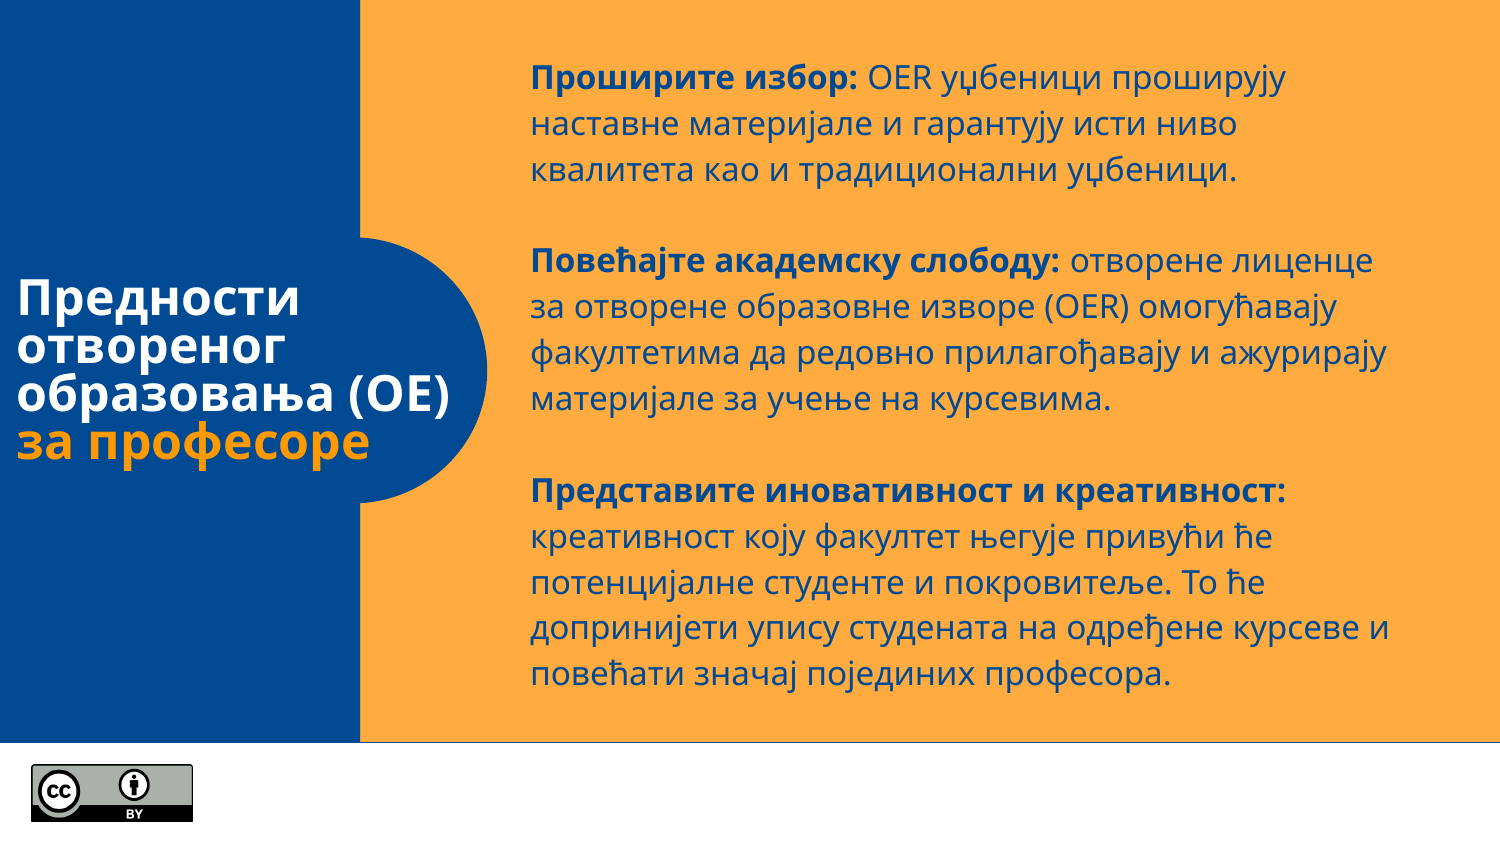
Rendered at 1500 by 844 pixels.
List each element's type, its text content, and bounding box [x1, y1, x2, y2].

text_box [361, 237, 431, 262]
picture [31, 764, 193, 822]
text_box [0, 750, 1500, 844]
text_box Проширите избор: OER уџбеници проширују наставне материјале и гарантују исти ниво квалитета као и традиционални уџбеници. Повећајте академску слободу: отворене лиценце за отворене образовне изворе (OER) омогућавају факултетима да редовно прилагођавају и ажурирају материјале за учење на курсевима. Представите иновативност и креативност: креативност коју факултет његује привући ће потенцијалне студенте и покровитеље. То ће допринијети упису студената на одређене курсеве и повећати значај појединих професора. [515, 35, 1411, 708]
text_box [0, 0, 361, 742]
text_box Предности отвореног образовања (ОЕ) за професоре [1, 262, 488, 485]
text_box [361, 485, 421, 504]
